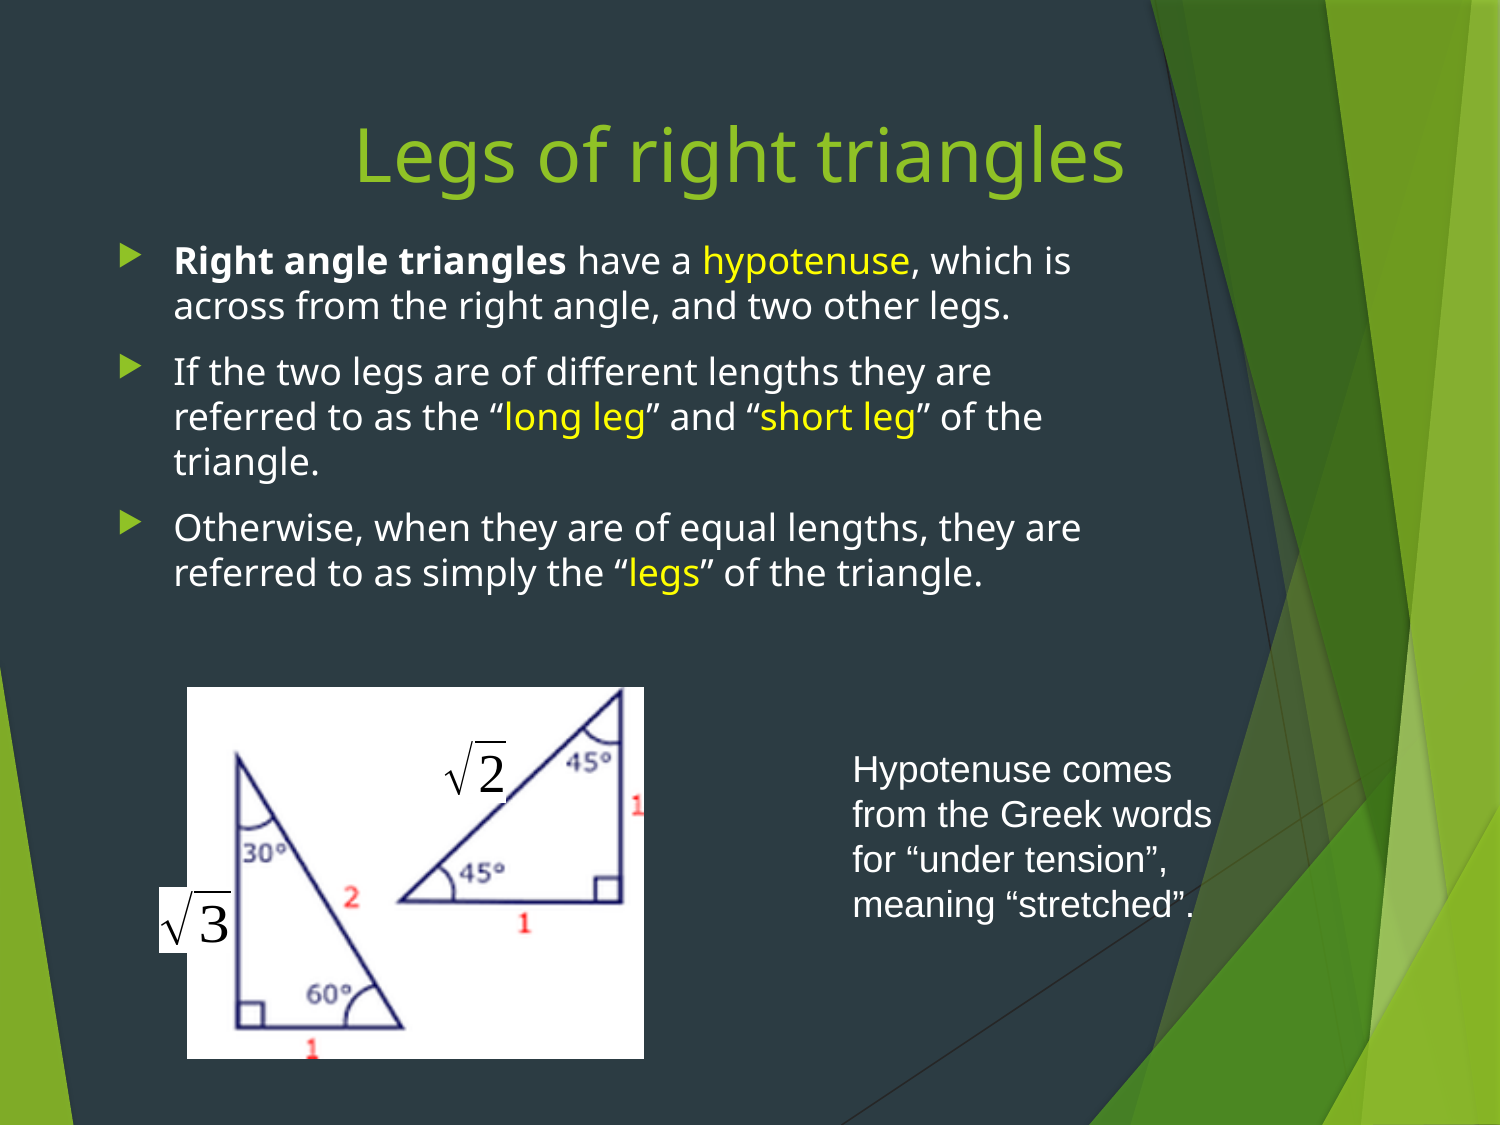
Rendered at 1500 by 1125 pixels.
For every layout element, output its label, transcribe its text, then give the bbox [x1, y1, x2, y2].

title Legs of right triangles [99, 99, 1142, 317]
picture [186, 686, 645, 1060]
text_box Hypotenuse comes from the Greek words for “under tension”, meaning “stretched”. [837, 737, 1238, 933]
list Right angle triangles have a hypotenuse, which is across from the right angle, and two other legs. If the two legs are of different lengths they are referred to as the “long leg” and “short leg” of the triangle. Otherwise, when they are of equal lengths, they are referred to as simply the “legs” of the triangle. [102, 229, 1144, 588]
